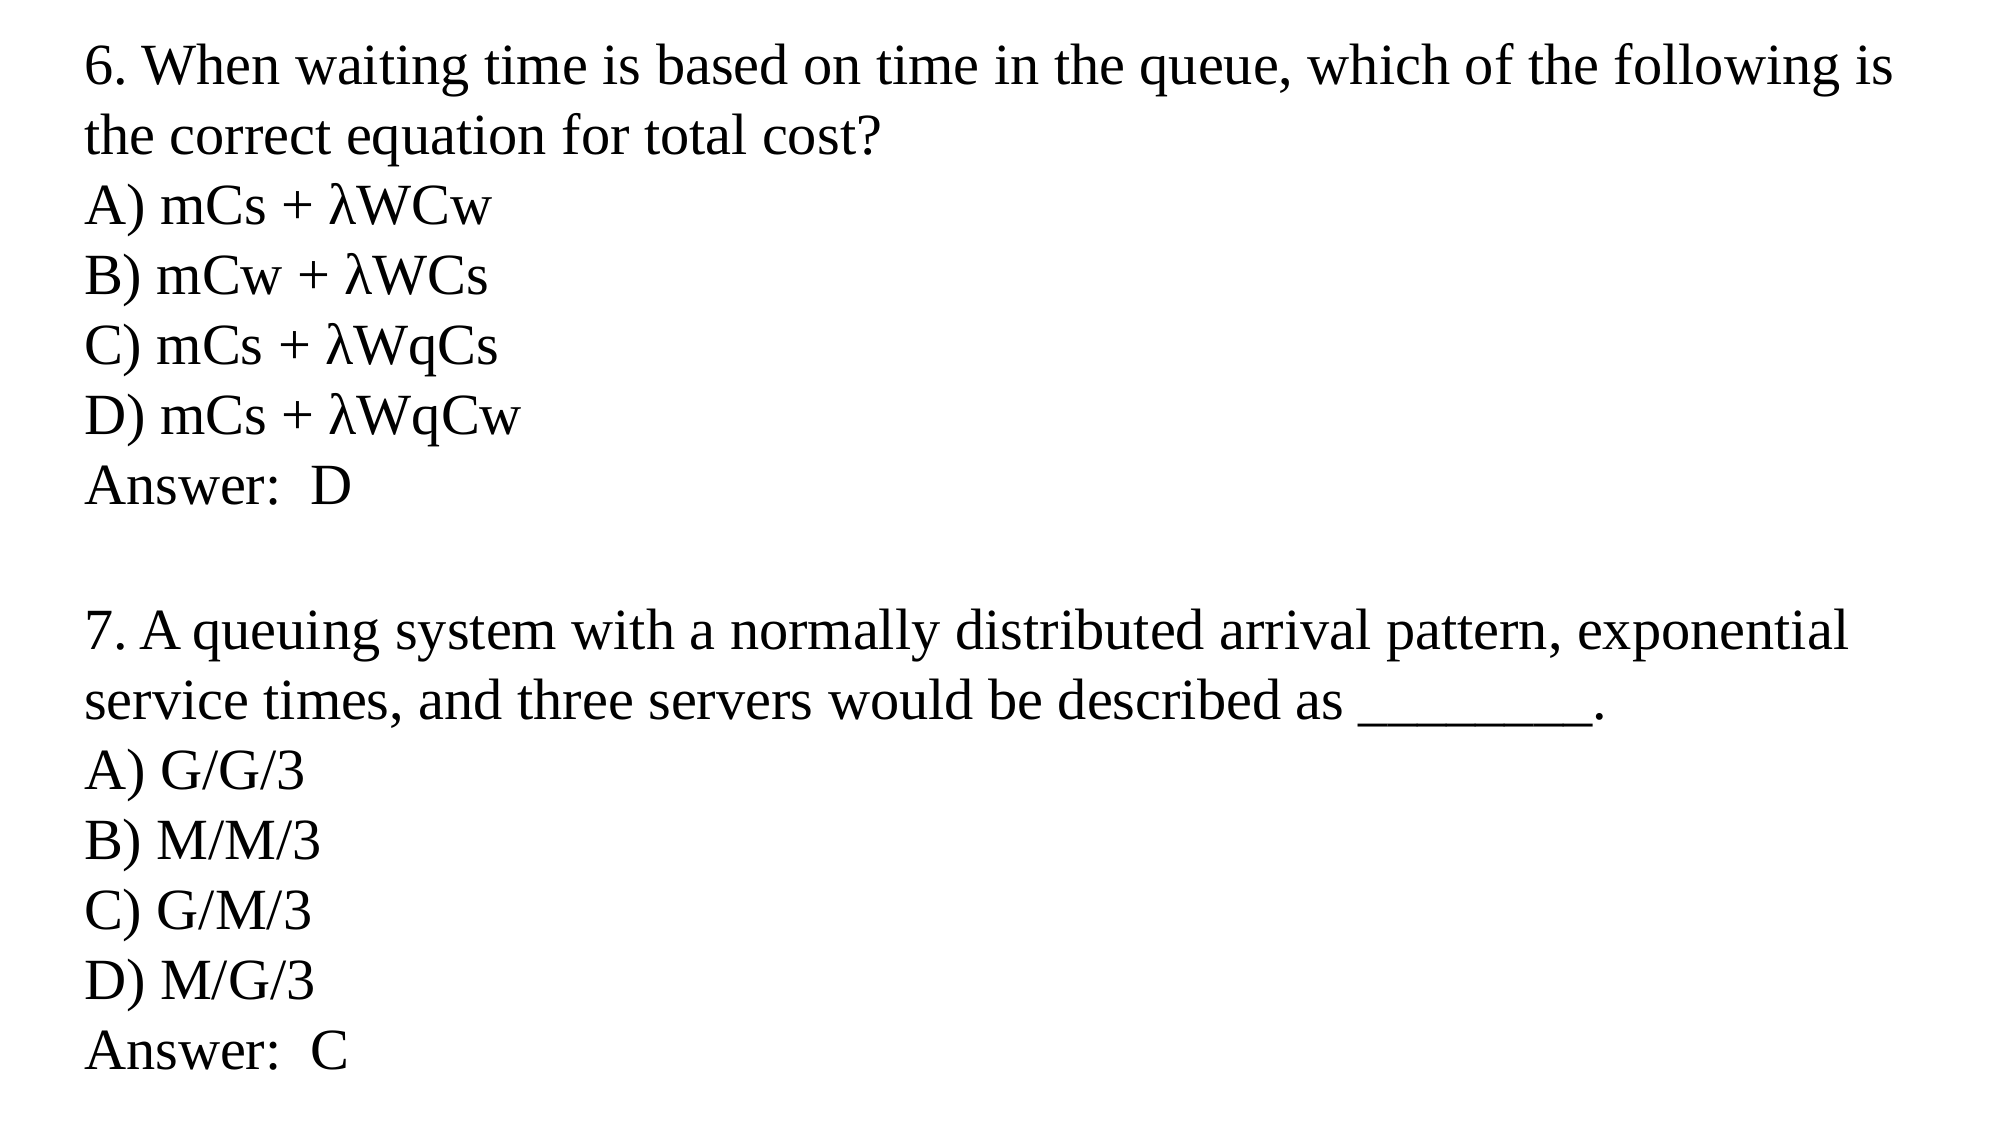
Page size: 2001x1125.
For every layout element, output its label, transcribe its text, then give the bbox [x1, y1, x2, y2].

text_box 6. When waiting time is based on time in the queue, which of the following is the correct equation for total cost? A) mCs + λWCw B) mCw + λWCs C) mCs + λWqCs D) mCs + λWqCw Answer: D 7. A queuing system with a normally distributed arrival pattern, exponential service times, and three servers would be described as ________. A) G/G/3 B) M/M/3 C) G/M/3 D) M/G/3 Answer: C [69, 18, 1941, 1089]
